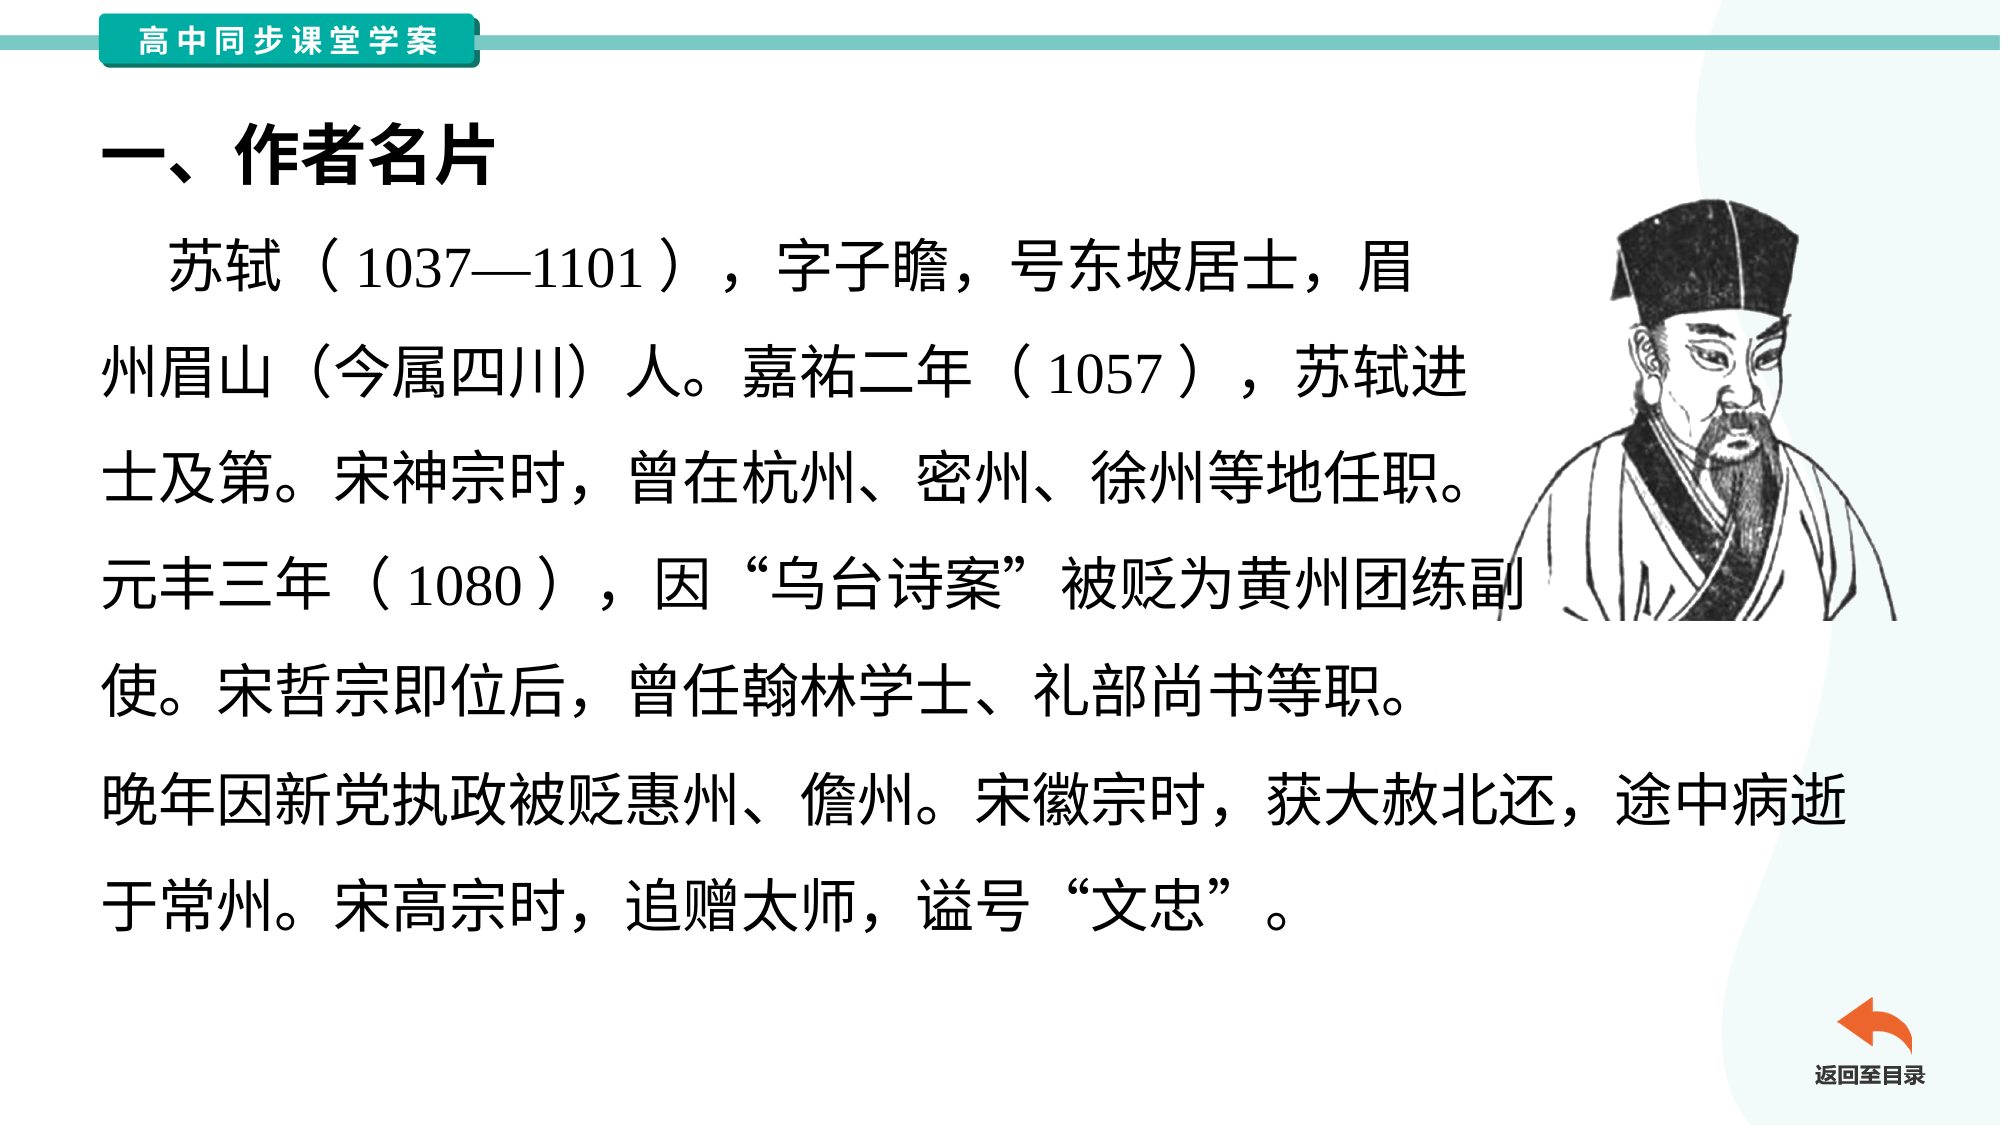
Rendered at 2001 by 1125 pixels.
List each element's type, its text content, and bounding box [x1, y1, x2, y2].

text_box 苏轼（1037—1101），字子瞻，号东坡居士，眉 州眉山（今属四川）人。嘉祐二年（1057），苏轼进 士及第。宋神宗时，曾在杭州、密州、徐州等地任职。 元丰三年（1080），因“乌台诗案”被贬为黄州团练副 使。宋哲宗即位后，曾任翰林学士、礼部尚书等职。 [100, 192, 1478, 724]
text_box 晚年因新党执政被贬惠州、儋州。宋徽宗时，获大赦北还，途中病逝 于常州。宋高宗时，追赠太师，谥号“文忠”。 [100, 726, 1900, 940]
picture [0, 0, 2000, 1125]
text_box 一、作者名片 [100, 76, 1899, 254]
